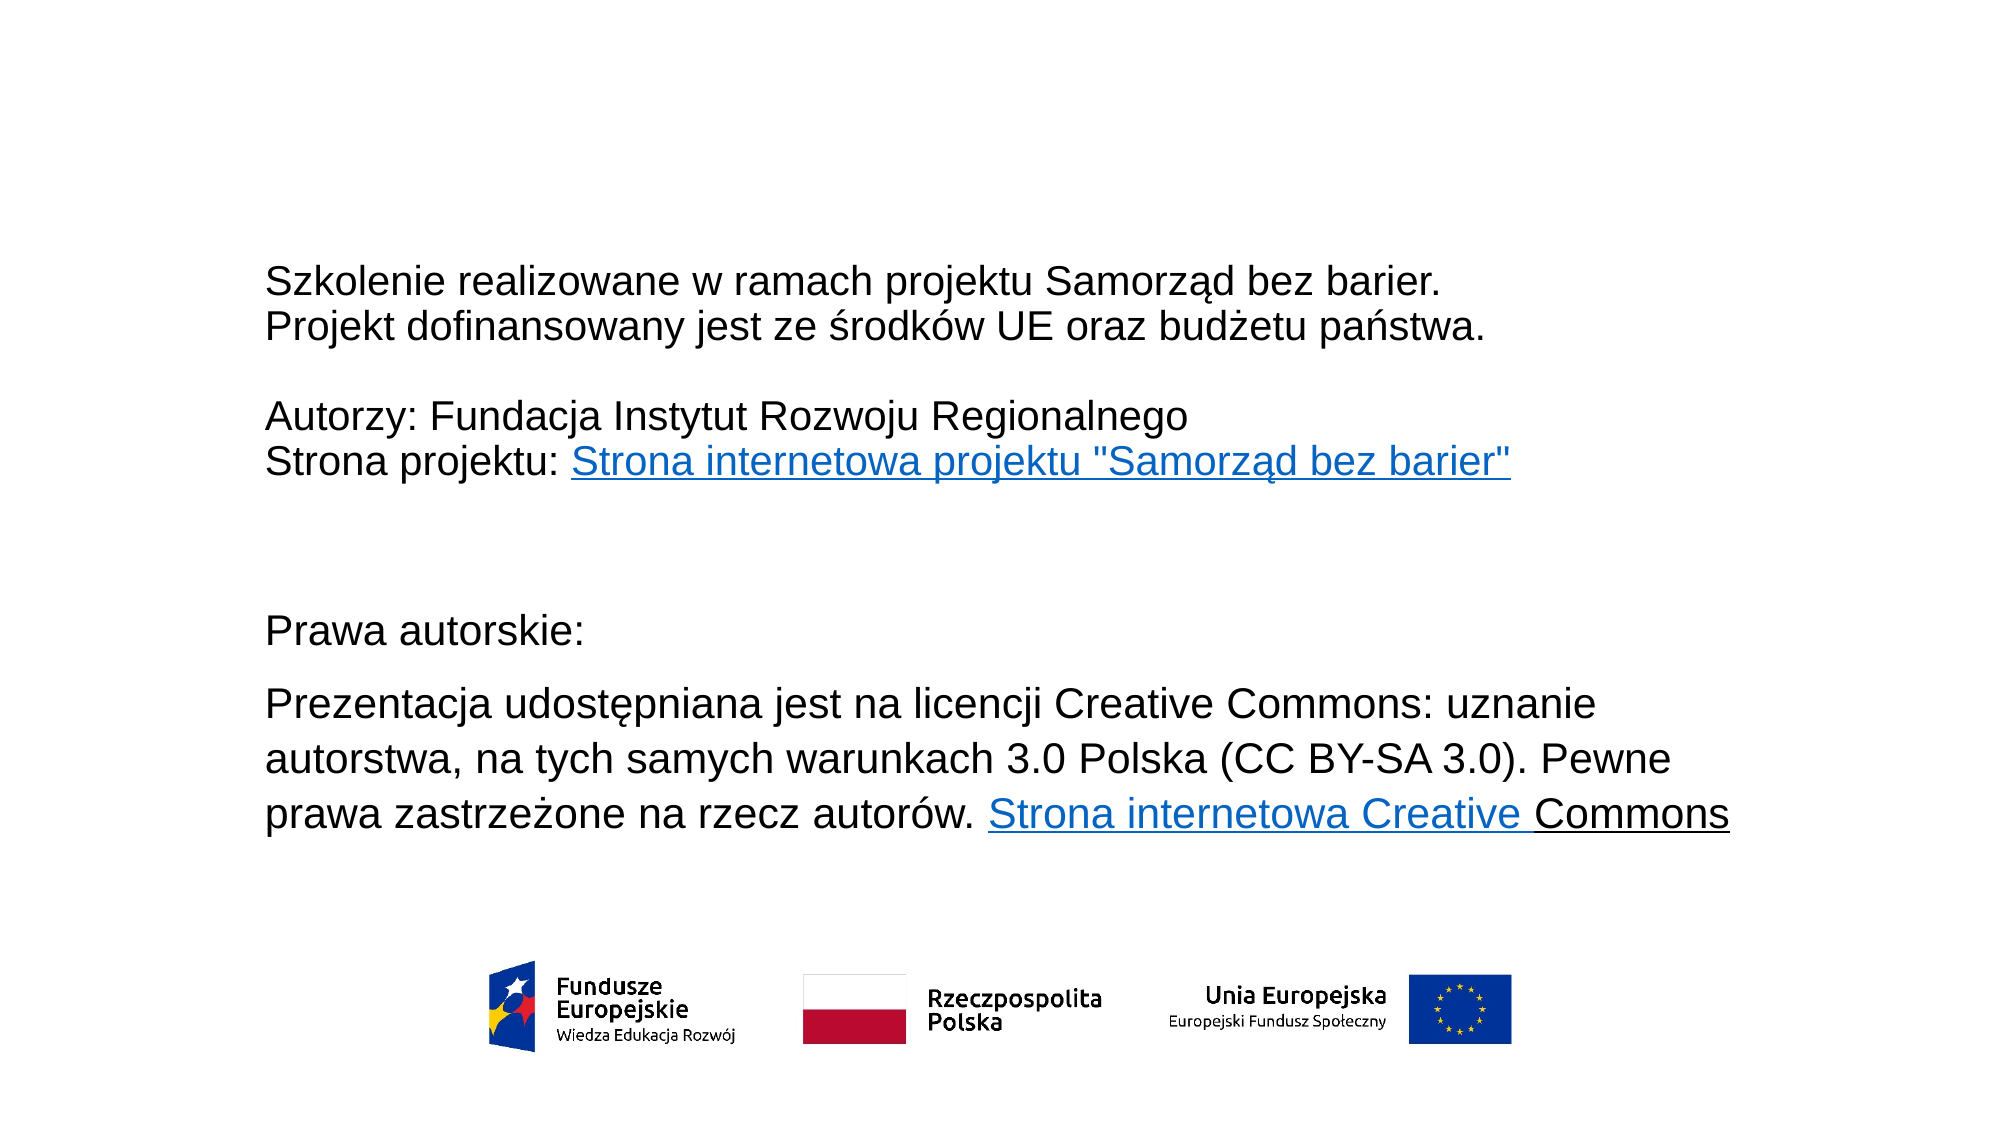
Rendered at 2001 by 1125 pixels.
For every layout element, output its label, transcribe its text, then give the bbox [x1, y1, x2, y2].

subtitle Prawa autorskie: Prezentacja udostępniana jest na licencji Creative Commons: uznanie autorstwa, na tych samych warunkach 3.0 Polska (CC BY-SA 3.0). Pewne prawa zastrzeżone na rzecz autorów. Strona internetowa Creative Commons [249, 590, 1750, 863]
title Szkolenie realizowane w ramach projektu Samorząd bez barier. Projekt dofinansowany jest ze środków UE oraz budżetu państwa. Autorzy: Fundacja Instytut Rozwoju Regionalnego Strona projektu: Strona internetowa projektu "Samorząd bez barier" [249, 251, 1670, 492]
picture [466, 937, 1534, 1075]
